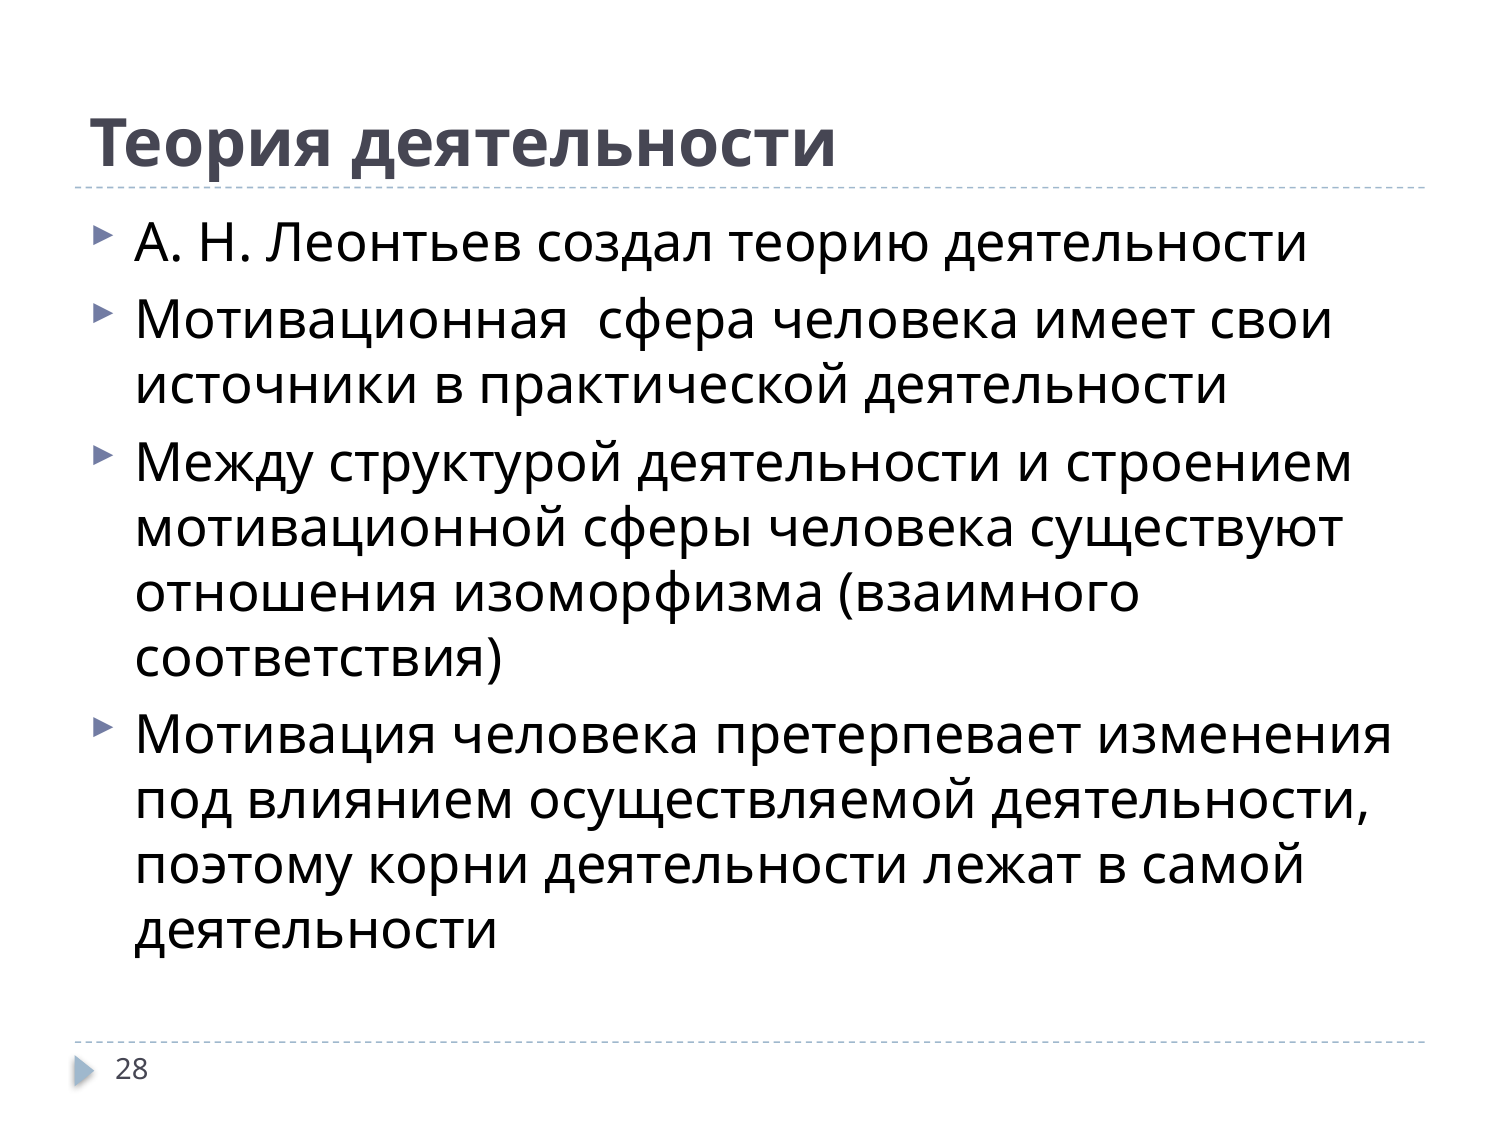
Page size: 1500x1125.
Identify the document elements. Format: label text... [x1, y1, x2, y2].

title Теория деятельности [75, 24, 1425, 188]
slide_number 28 [100, 1042, 426, 1103]
list А. Н. Леонтьев создал теорию деятельности Мотивационная сфера человека имеет свои источники в практической деятельности Между структурой деятельности и строением мотивационной сферы человека существуют отношения изоморфизма (взаимного соответствия) Мотивация человека претерпевает изменения под влиянием осуществляемой деятельности, поэтому корни деятельности лежат в самой деятельности [75, 200, 1425, 1010]
